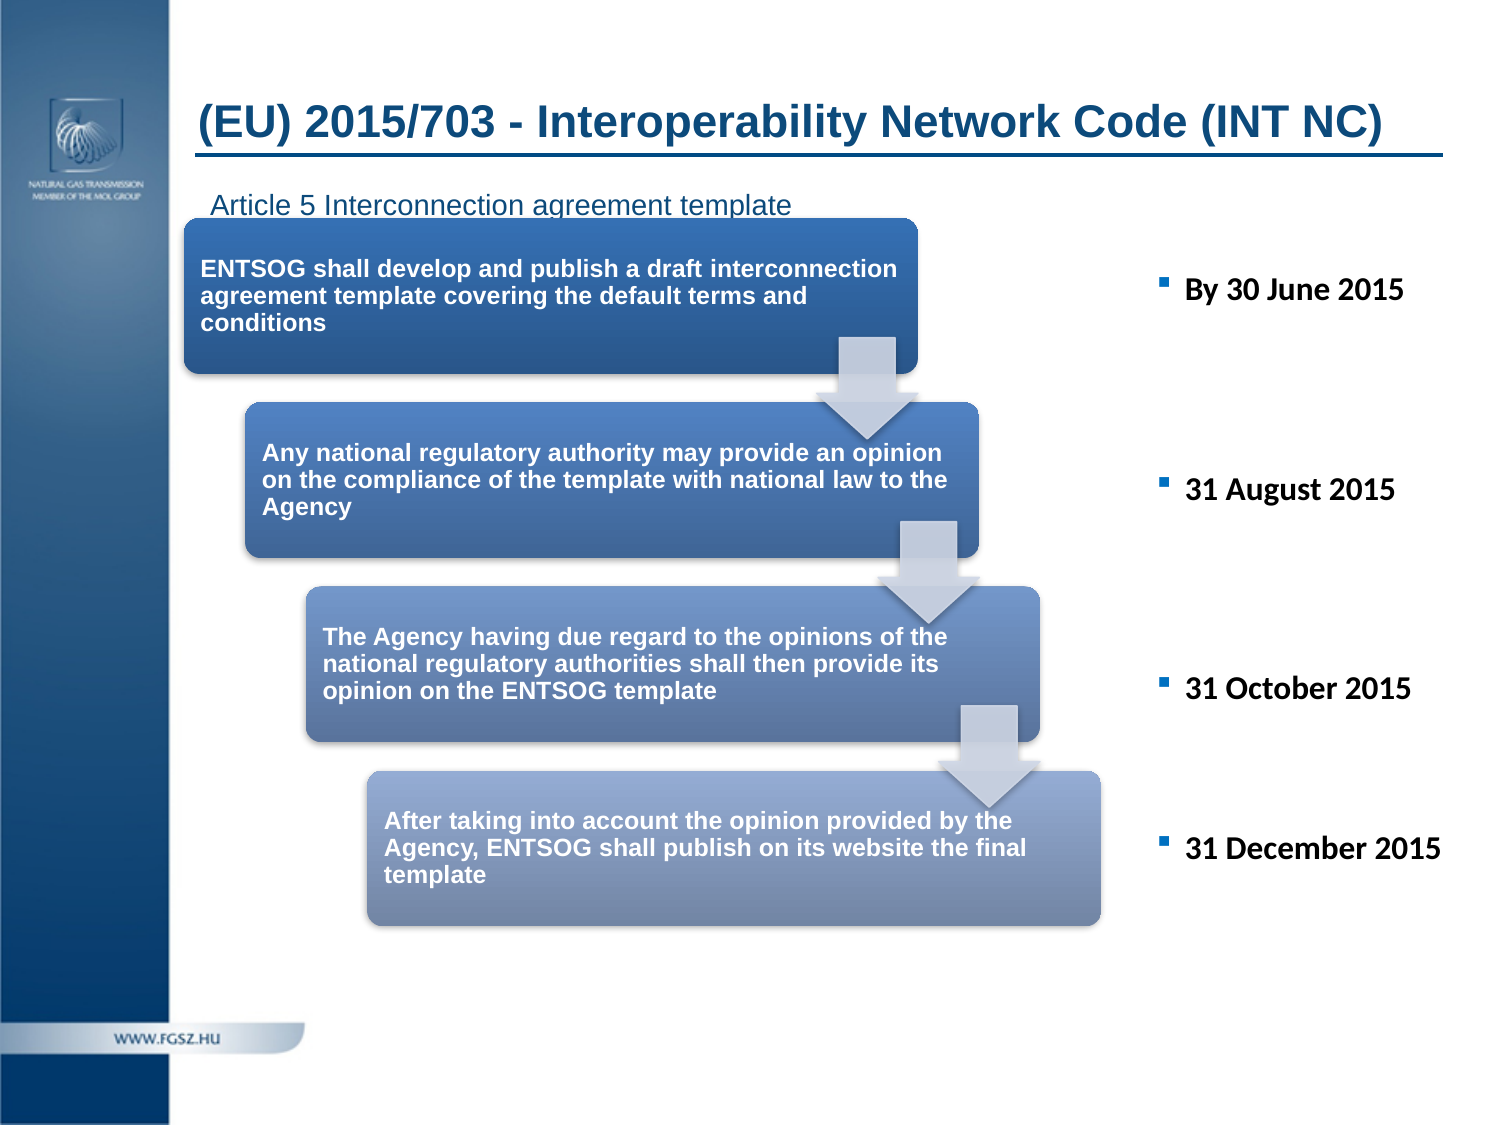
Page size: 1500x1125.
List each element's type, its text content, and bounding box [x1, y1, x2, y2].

picture [0, 0, 1500, 1125]
text_box Article 5 Interconnection agreement template [195, 172, 1456, 220]
title (EU) 2015/703 - Interoperability Network Code (INT NC) [183, 54, 1459, 185]
text_box By 30 June 2015 31 August 2015 31 October 2015 31 December 2015 [1104, 219, 1500, 965]
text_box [183, 218, 1102, 927]
